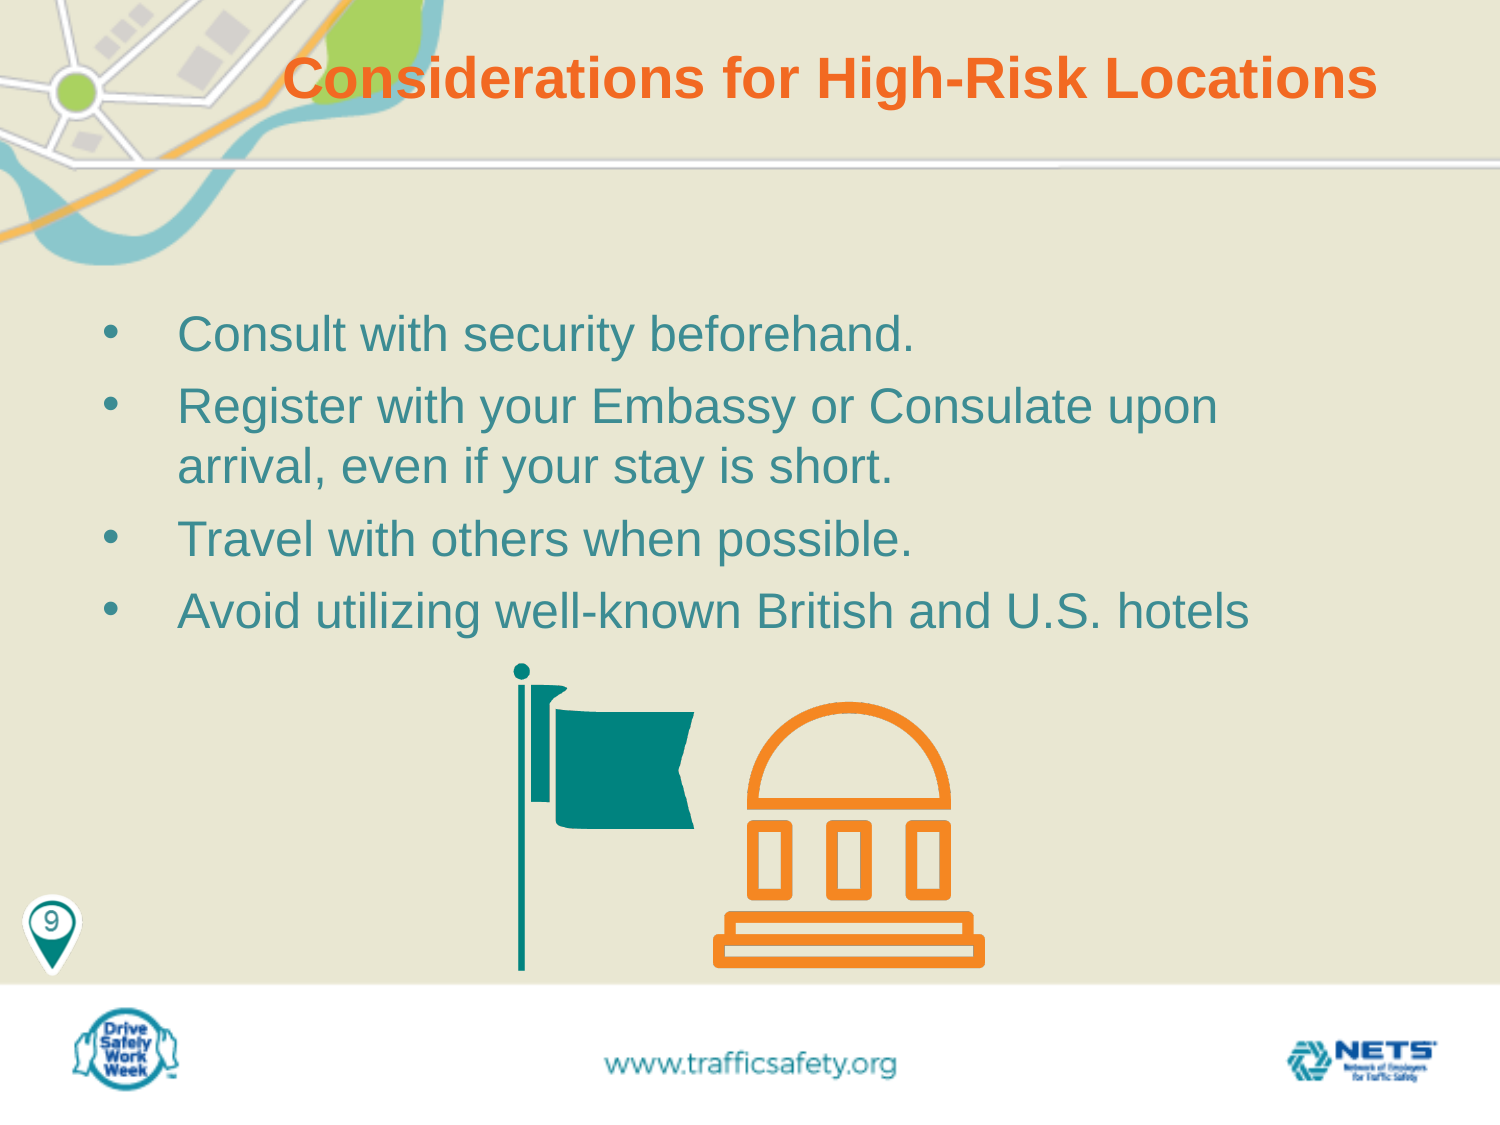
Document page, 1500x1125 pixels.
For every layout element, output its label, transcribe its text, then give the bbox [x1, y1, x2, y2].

picture [0, 0, 1500, 1125]
title Considerations for High-Risk Locations [111, 0, 1388, 151]
list Consult with security beforehand. Register with your Embassy or Consulate upon arrival, even if your stay is short. Travel with others when possible. Avoid utilizing well-known British and U.S. hotels [93, 293, 1333, 951]
